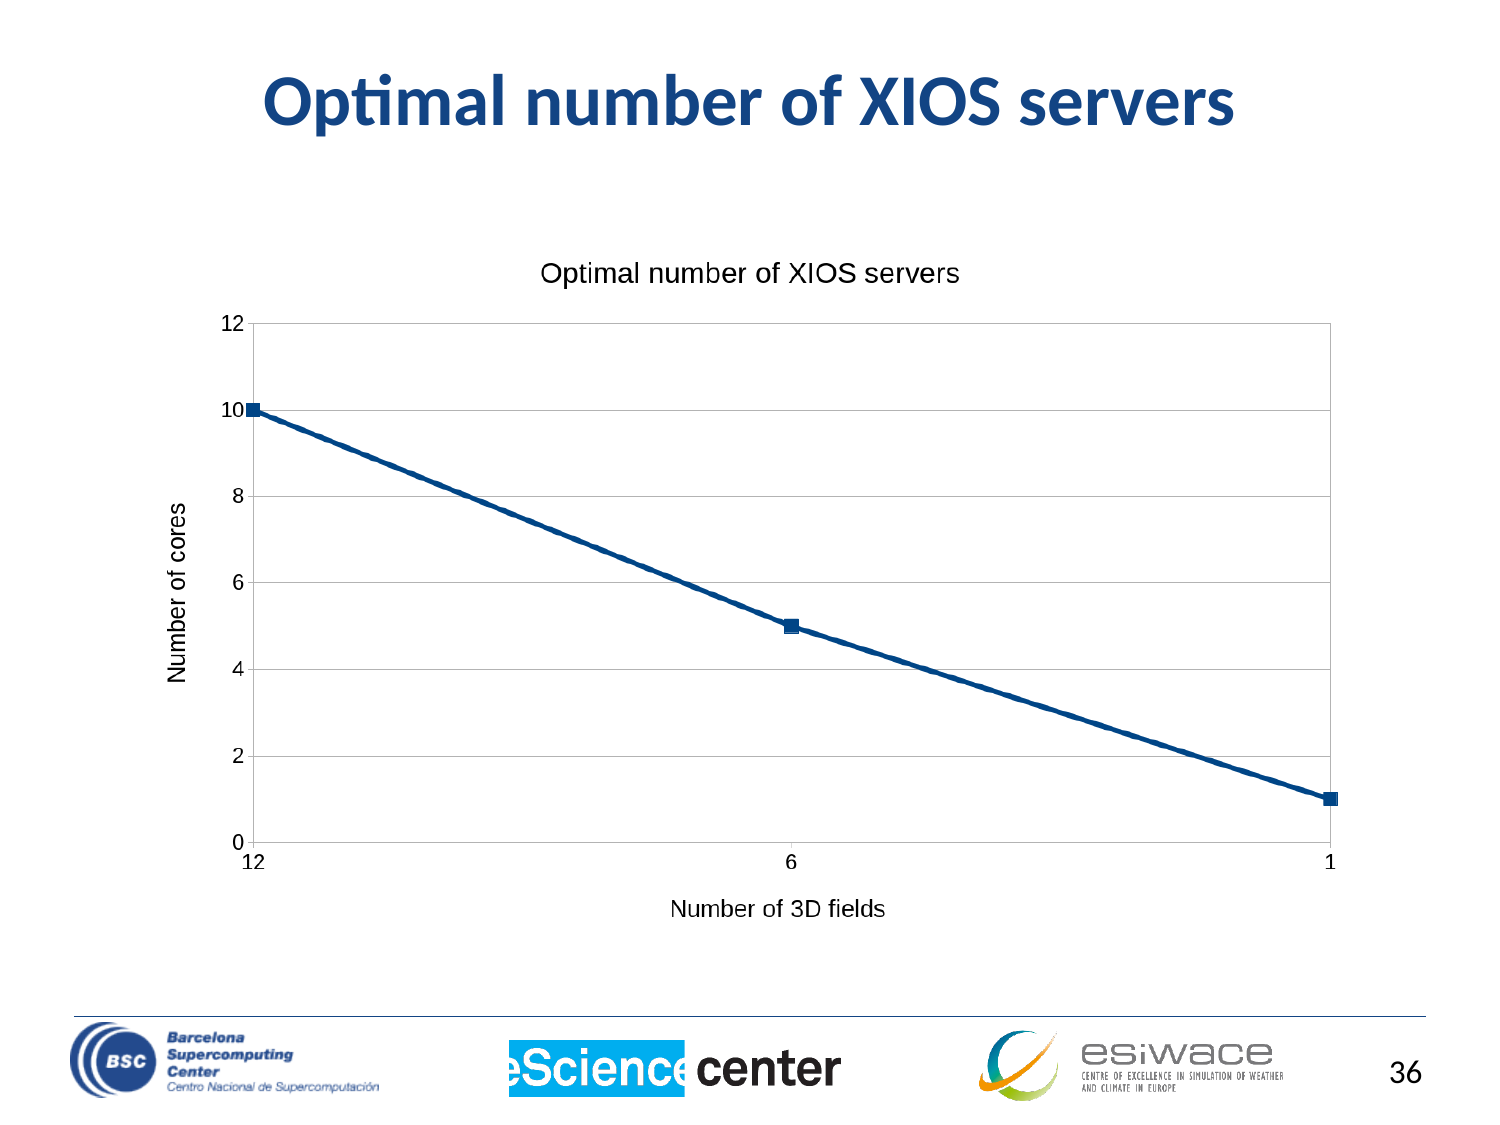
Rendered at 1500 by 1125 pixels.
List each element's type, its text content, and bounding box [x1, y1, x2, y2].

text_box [73, 1016, 1438, 1103]
title Optimal number of XIOS servers [192, 45, 1308, 159]
picture [140, 230, 1360, 943]
